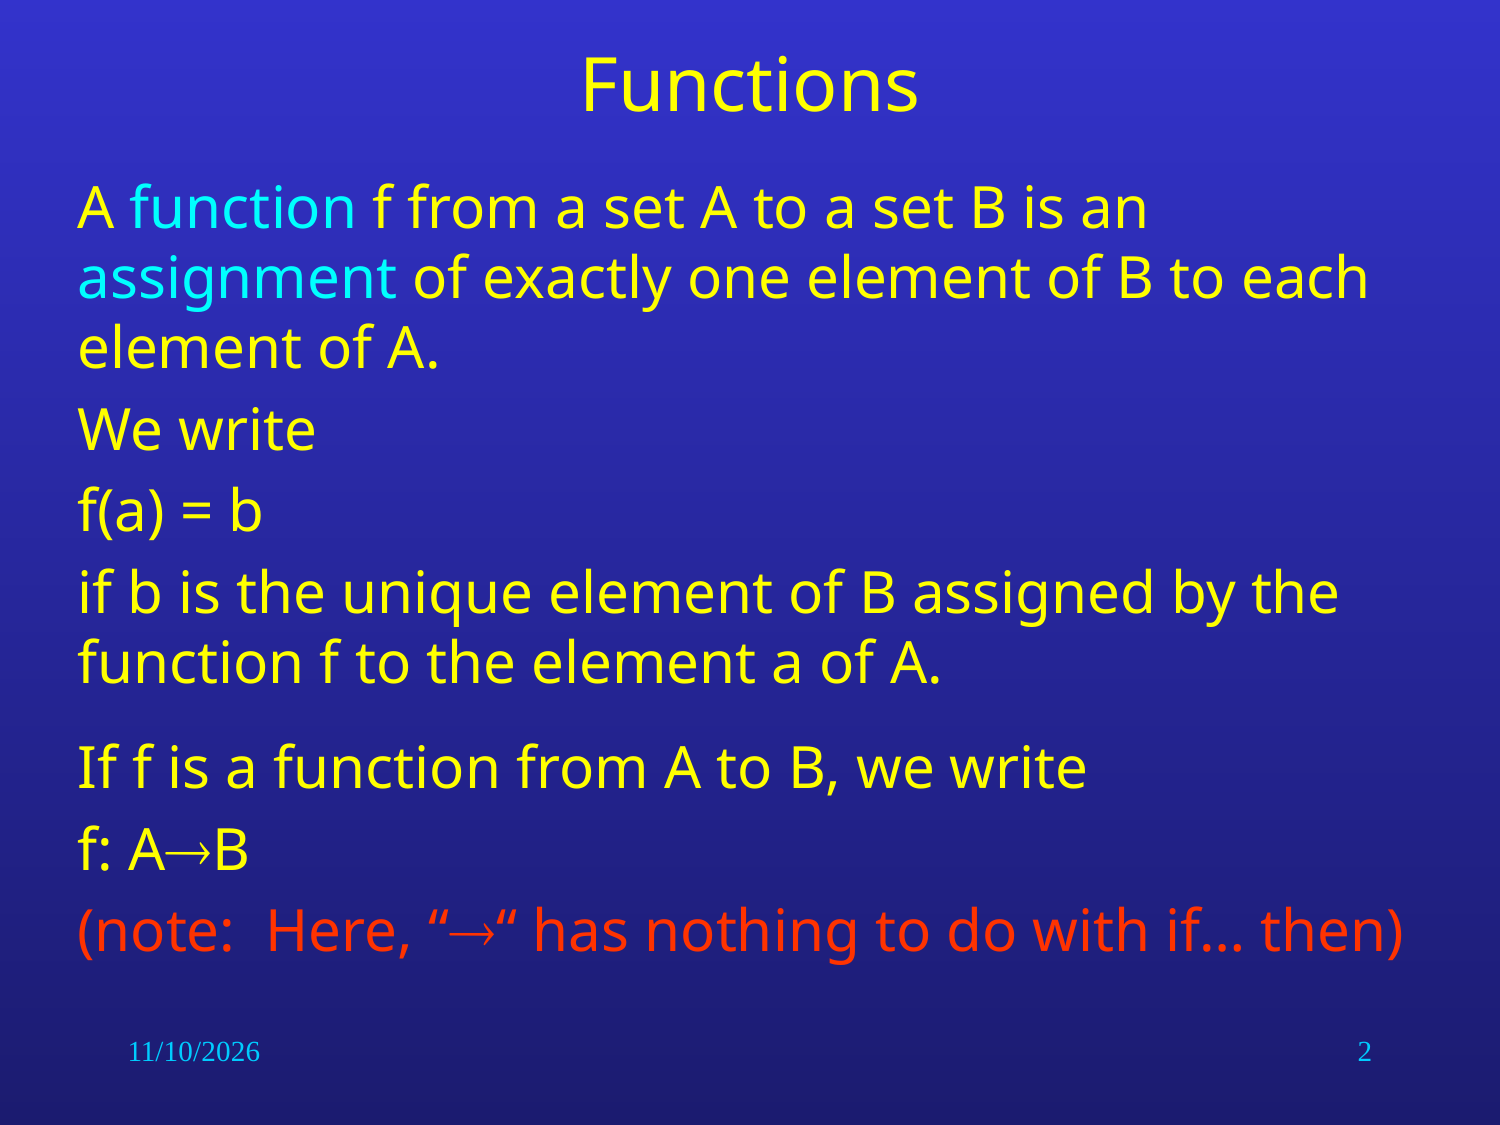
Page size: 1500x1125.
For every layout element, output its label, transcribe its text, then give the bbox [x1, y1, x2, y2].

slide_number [112, 1025, 425, 1100]
slide_number 2 [1074, 1025, 1388, 1100]
title Functions [112, 24, 1388, 138]
list A function f from a set A to a set B is an assignment of exactly one element of B to each element of A. We write f(a) = b if b is the unique element of B assigned by the function f to the element a of A. If f is a function from A to B, we write f: AB (note: Here, ““ has nothing to do with if… then) [62, 162, 1475, 1000]
